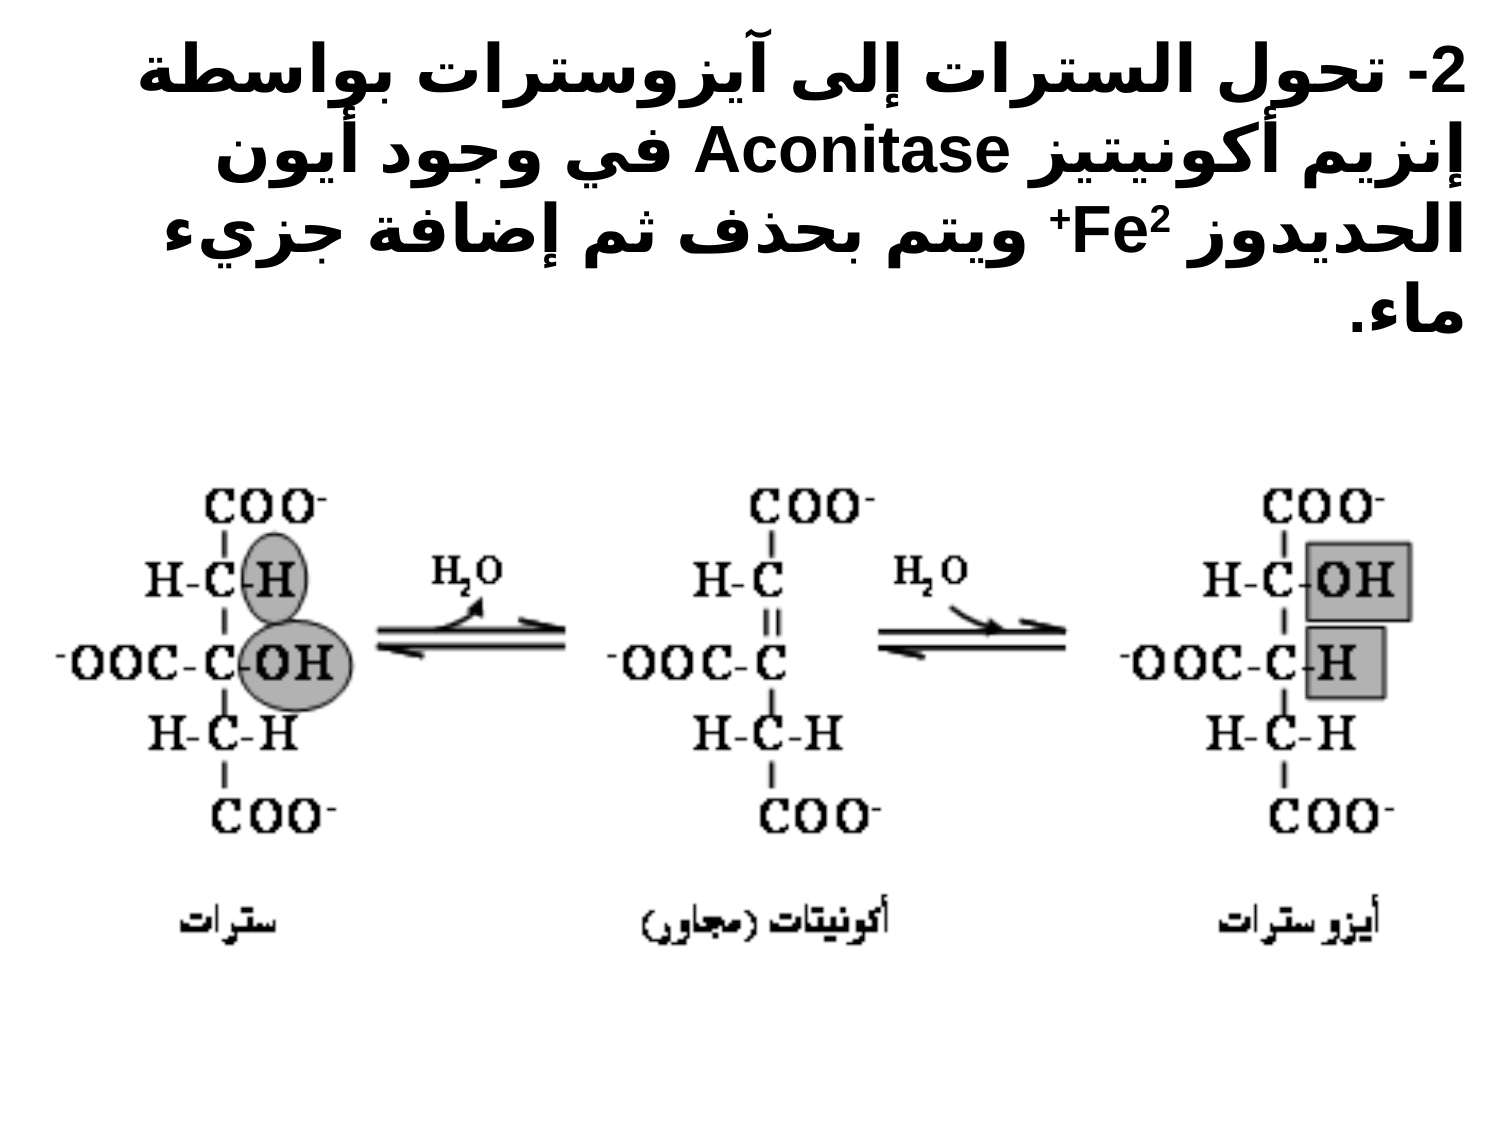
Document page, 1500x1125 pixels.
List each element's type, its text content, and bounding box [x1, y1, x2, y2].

text_box 2- تحول السترات إلى آيزوسترات بواسطة إنزيم أكونيتيز Aconitase في وجود أيون الحديدوز Fe2+ ويتم بحذف ثم إضافة جزيء ماء. [29, 18, 1483, 354]
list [40, 467, 1459, 991]
